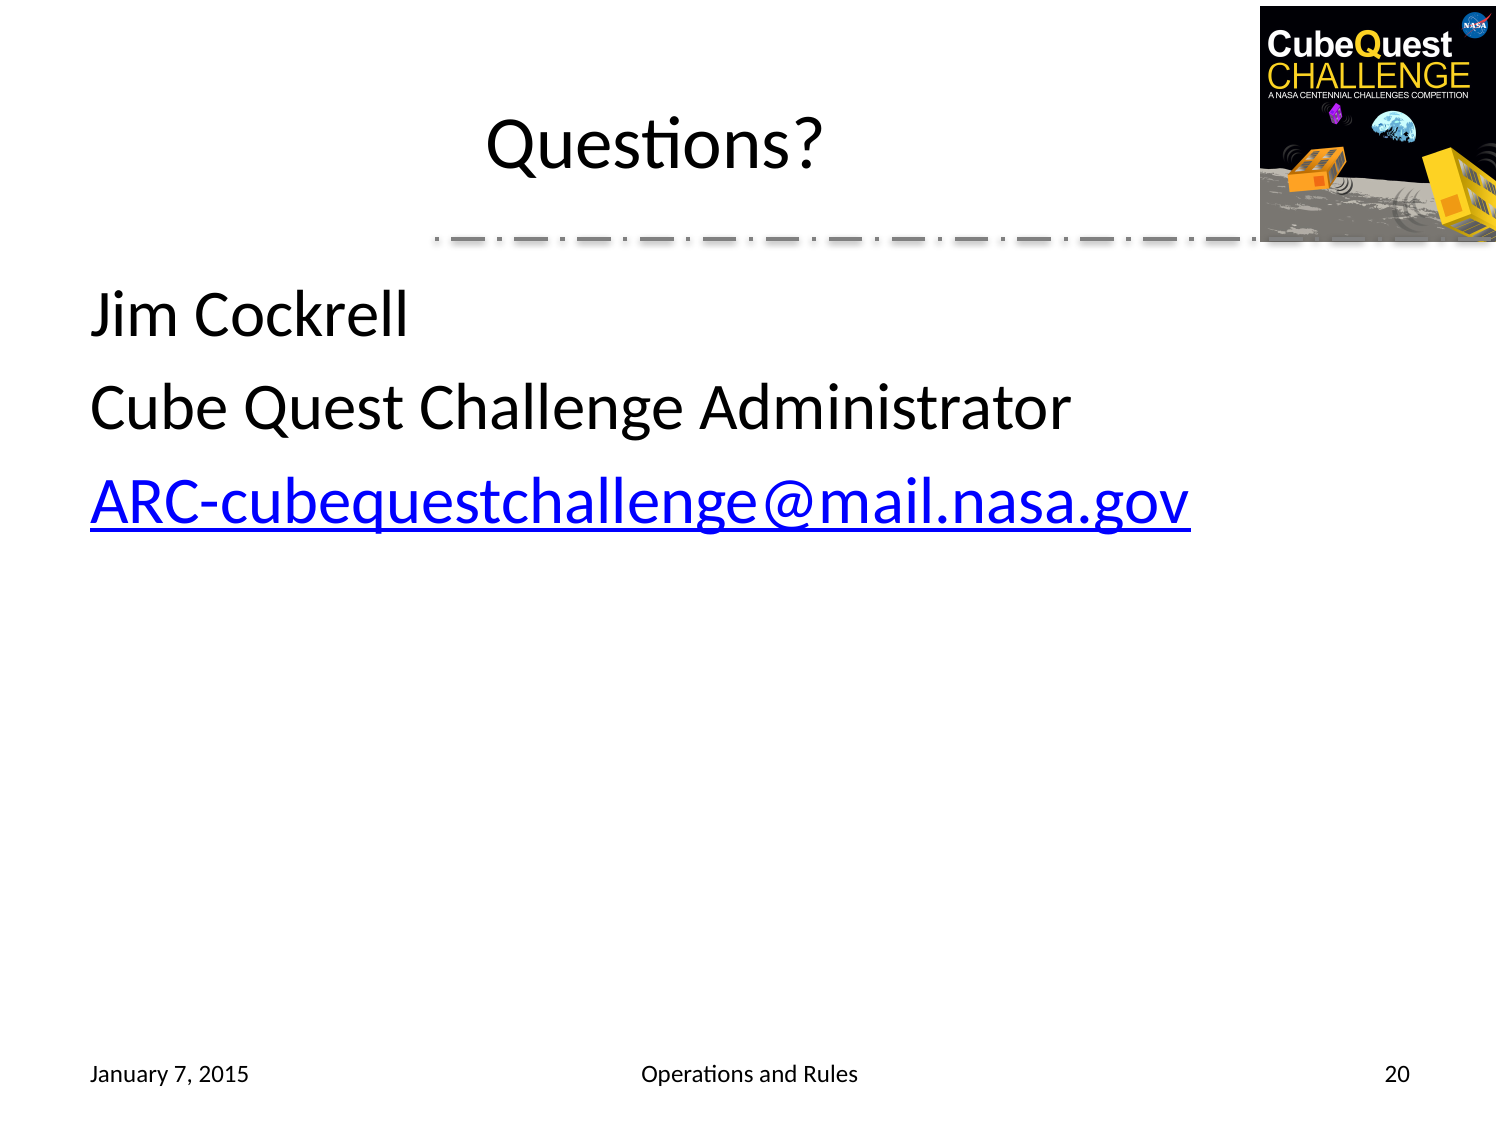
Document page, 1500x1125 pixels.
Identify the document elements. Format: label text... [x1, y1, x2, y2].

slide_number 20 [1074, 1042, 1425, 1103]
title Questions? [75, 45, 1237, 233]
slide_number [75, 1042, 425, 1103]
list Jim Cockrell Cube Quest Challenge Administrator ARC-cubequestchallenge@mail.nasa.gov [75, 262, 1425, 1005]
footer Operations and Rules [512, 1042, 988, 1103]
picture [1260, 6, 1496, 242]
